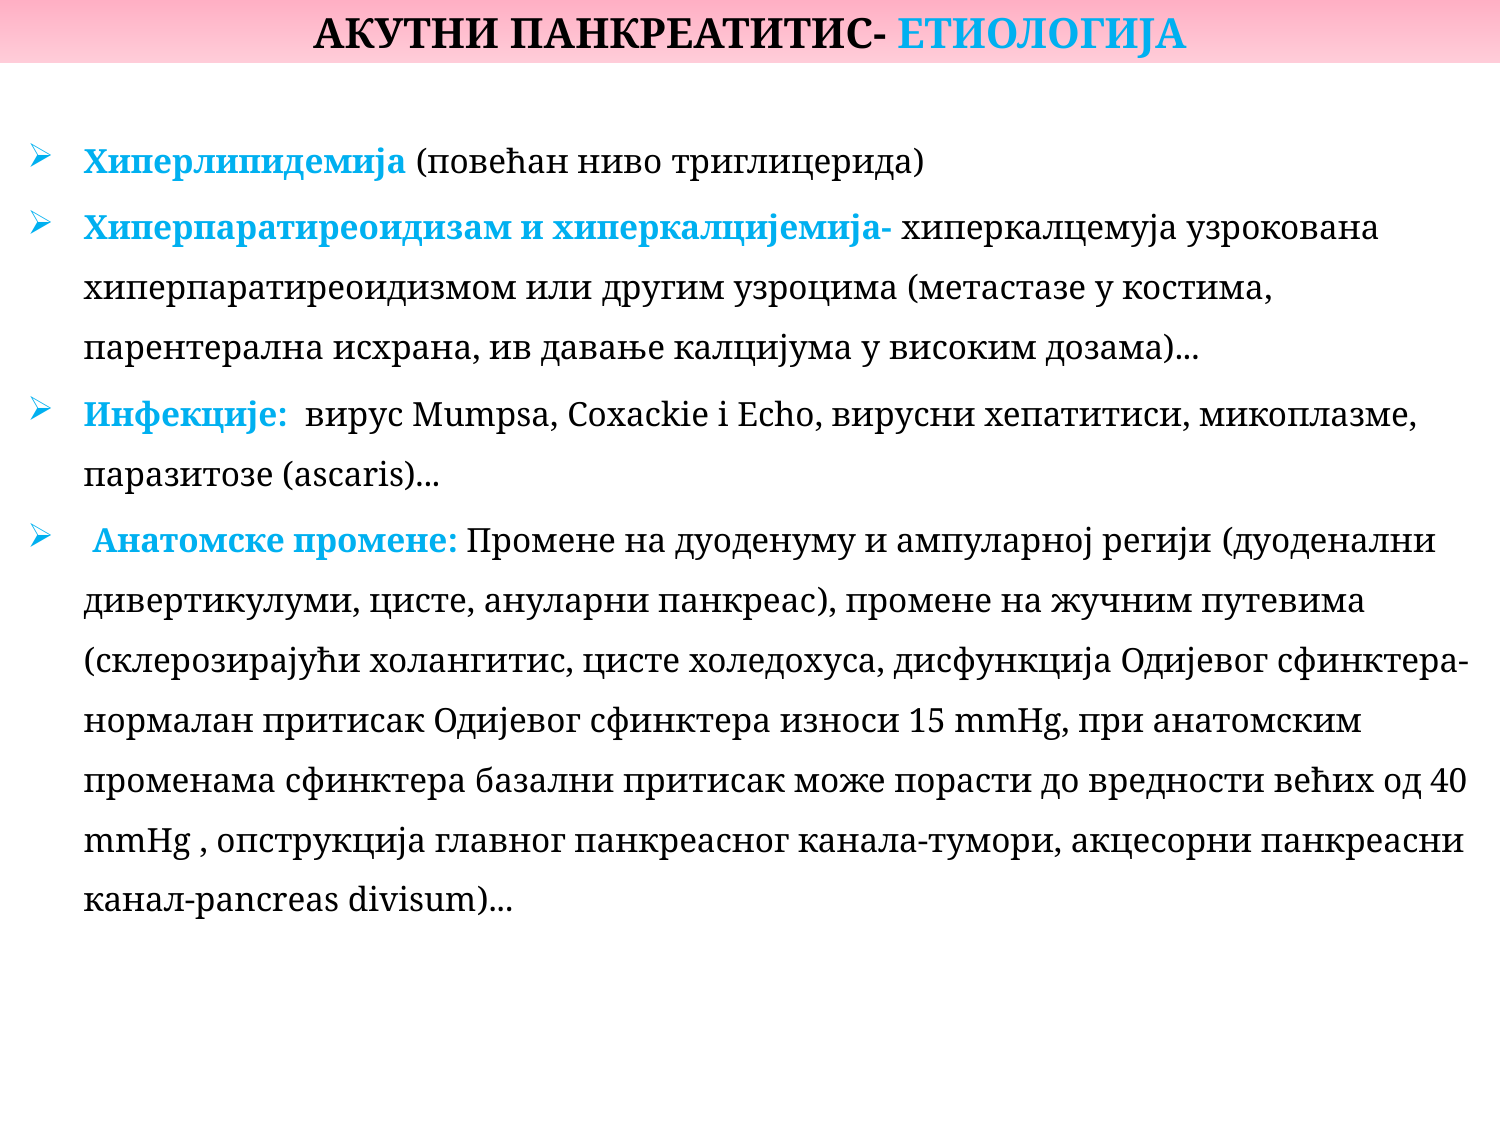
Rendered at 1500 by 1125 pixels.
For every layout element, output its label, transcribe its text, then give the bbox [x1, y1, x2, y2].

list Хиперлипидемија (повећан ниво триглицерида) Хиперпаратиреоидизам и хиперкалцијемија- хиперкалцемуја узрокована хиперпаратиреоидизмом или другим узроцима (метастазе у костима, парентерална исхрана, ив давање калцијума у високим дозама)... Инфекције: вирус Мumpsа, Coxackie i Echo, вирусни хепатитиси, микоплазме, паразитозе (ascaris)... Анатомске промене: Промене на дуоденуму и ампуларној регији (дуоденални дивертикулуми, цисте, ануларни панкреас), промене на жучним путевима (склерозирајући холангитис, цисте холедохуса, дисфункција Одијевог сфинктера-нормалан притисак Одијевог сфинктера износи 15 mmHg, при анатомским променама сфинктера базални притисак може порасти до вредности већих од 40 mmHg , опструкција главног панкреасног канала-тумори, акцесорни панкреасни канал-pancreas divisum)... [12, 112, 1500, 1051]
text_box АКУТНИ ПАНКРЕАТИТИС- ЕТИОЛОГИЈА [0, 0, 1500, 63]
